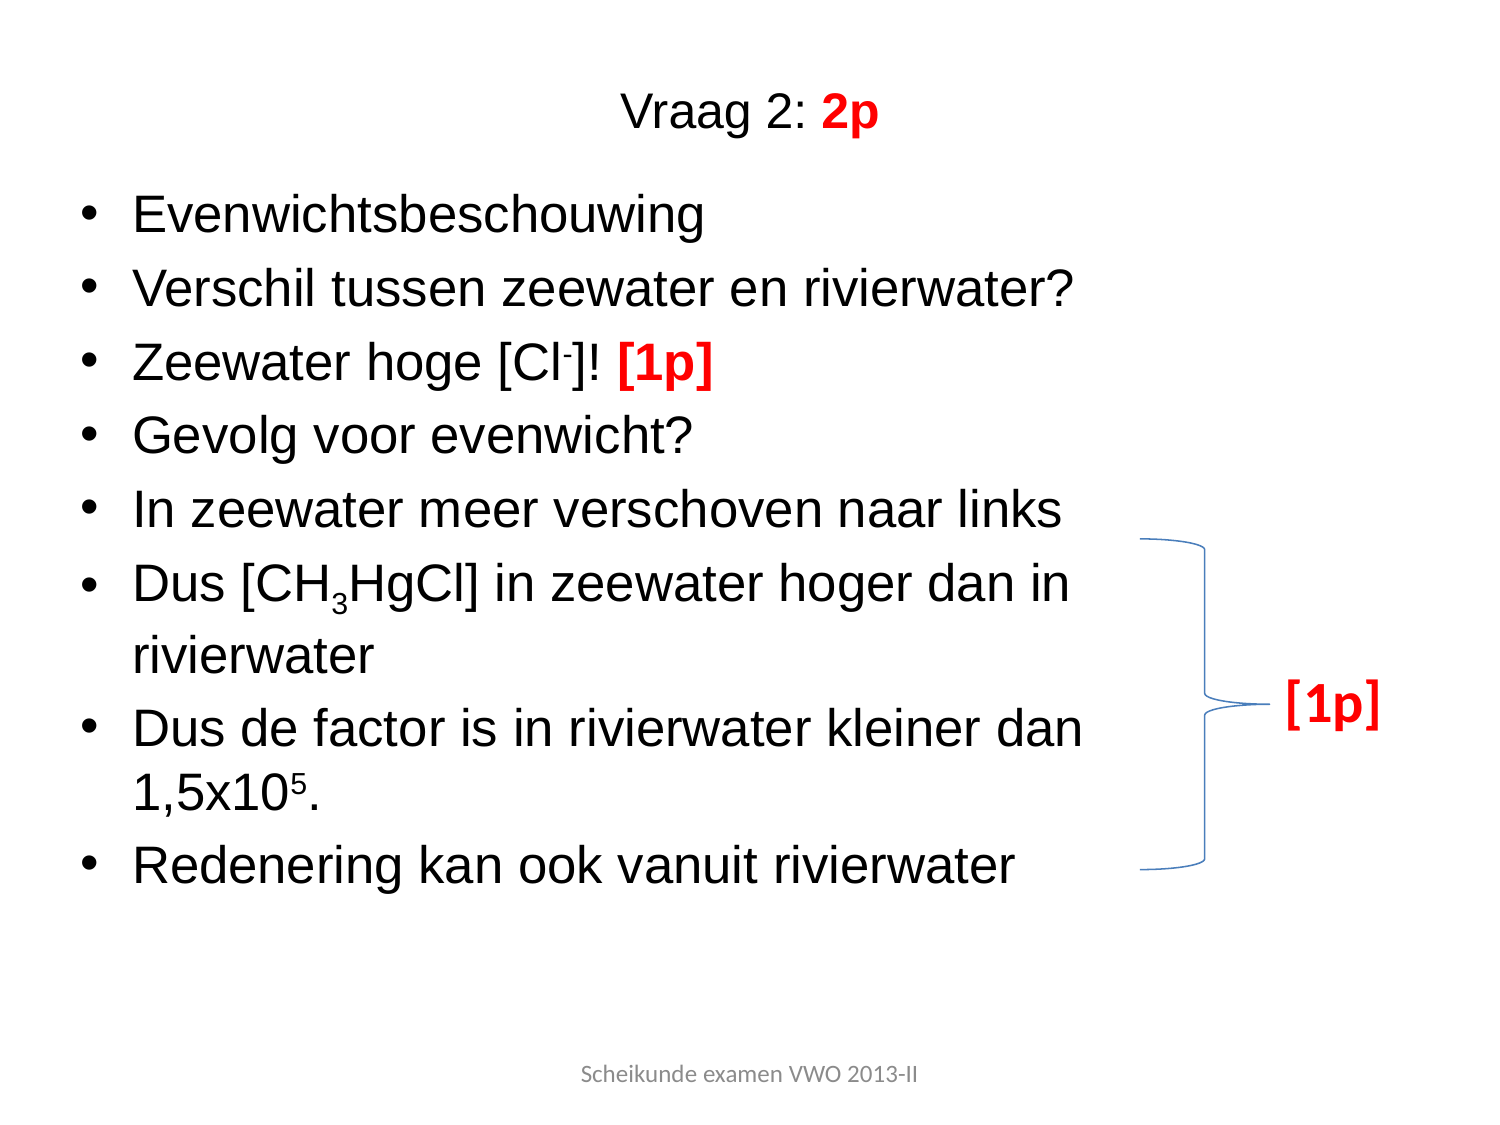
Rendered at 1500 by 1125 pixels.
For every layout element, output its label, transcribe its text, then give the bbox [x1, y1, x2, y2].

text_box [1139, 538, 1412, 870]
list Evenwichtsbeschouwing Verschil tussen zeewater en rivierwater? Zeewater hoge [Cl-]! [1p] Gevolg voor evenwicht? In zeewater meer verschoven naar links Dus [CH3HgCl] in zeewater hoger dan in rivierwater Dus de factor is in rivierwater kleiner dan 1,5x105. Redenering kan ook vanuit rivierwater [64, 172, 1223, 916]
title Vraag 2: 2p [75, 45, 1425, 173]
footer Scheikunde examen VWO 2013-II [512, 1042, 988, 1103]
